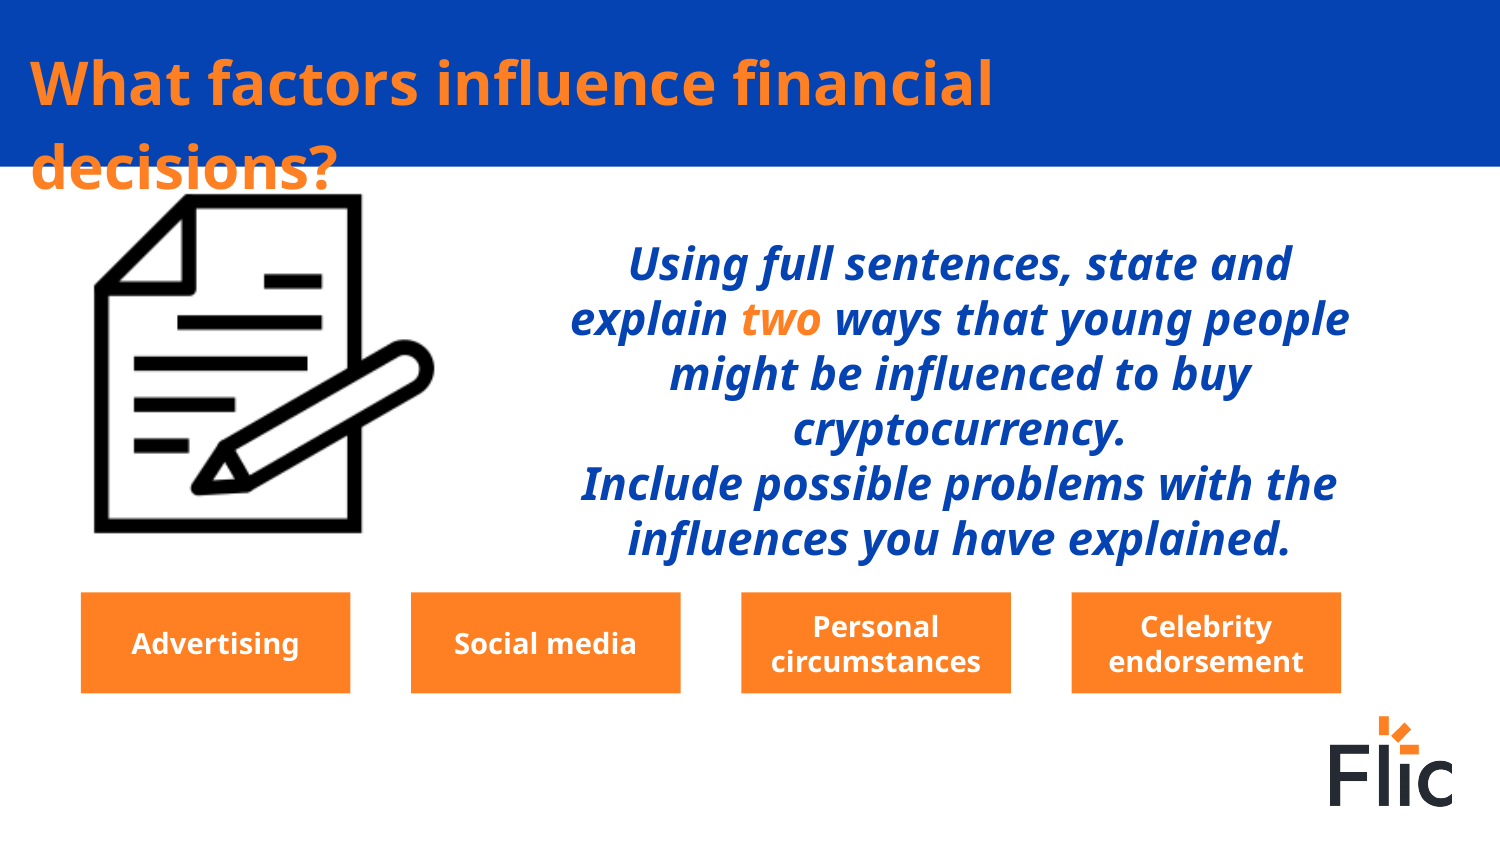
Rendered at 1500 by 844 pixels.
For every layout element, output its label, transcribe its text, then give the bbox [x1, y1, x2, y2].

text_box Personal circumstances [741, 592, 1011, 694]
text_box Using full sentences, state and explain two ways that young people might be influenced to buy cryptocurrency. Include possible problems with the influences you have explained. [550, 219, 1370, 580]
picture [91, 190, 438, 538]
text_box Celebrity endorsement [1071, 592, 1342, 694]
picture [1330, 716, 1452, 807]
text_box Advertising [80, 592, 351, 694]
text_box Social media [411, 592, 681, 694]
title What factors influence financial decisions? [30, 34, 1312, 142]
